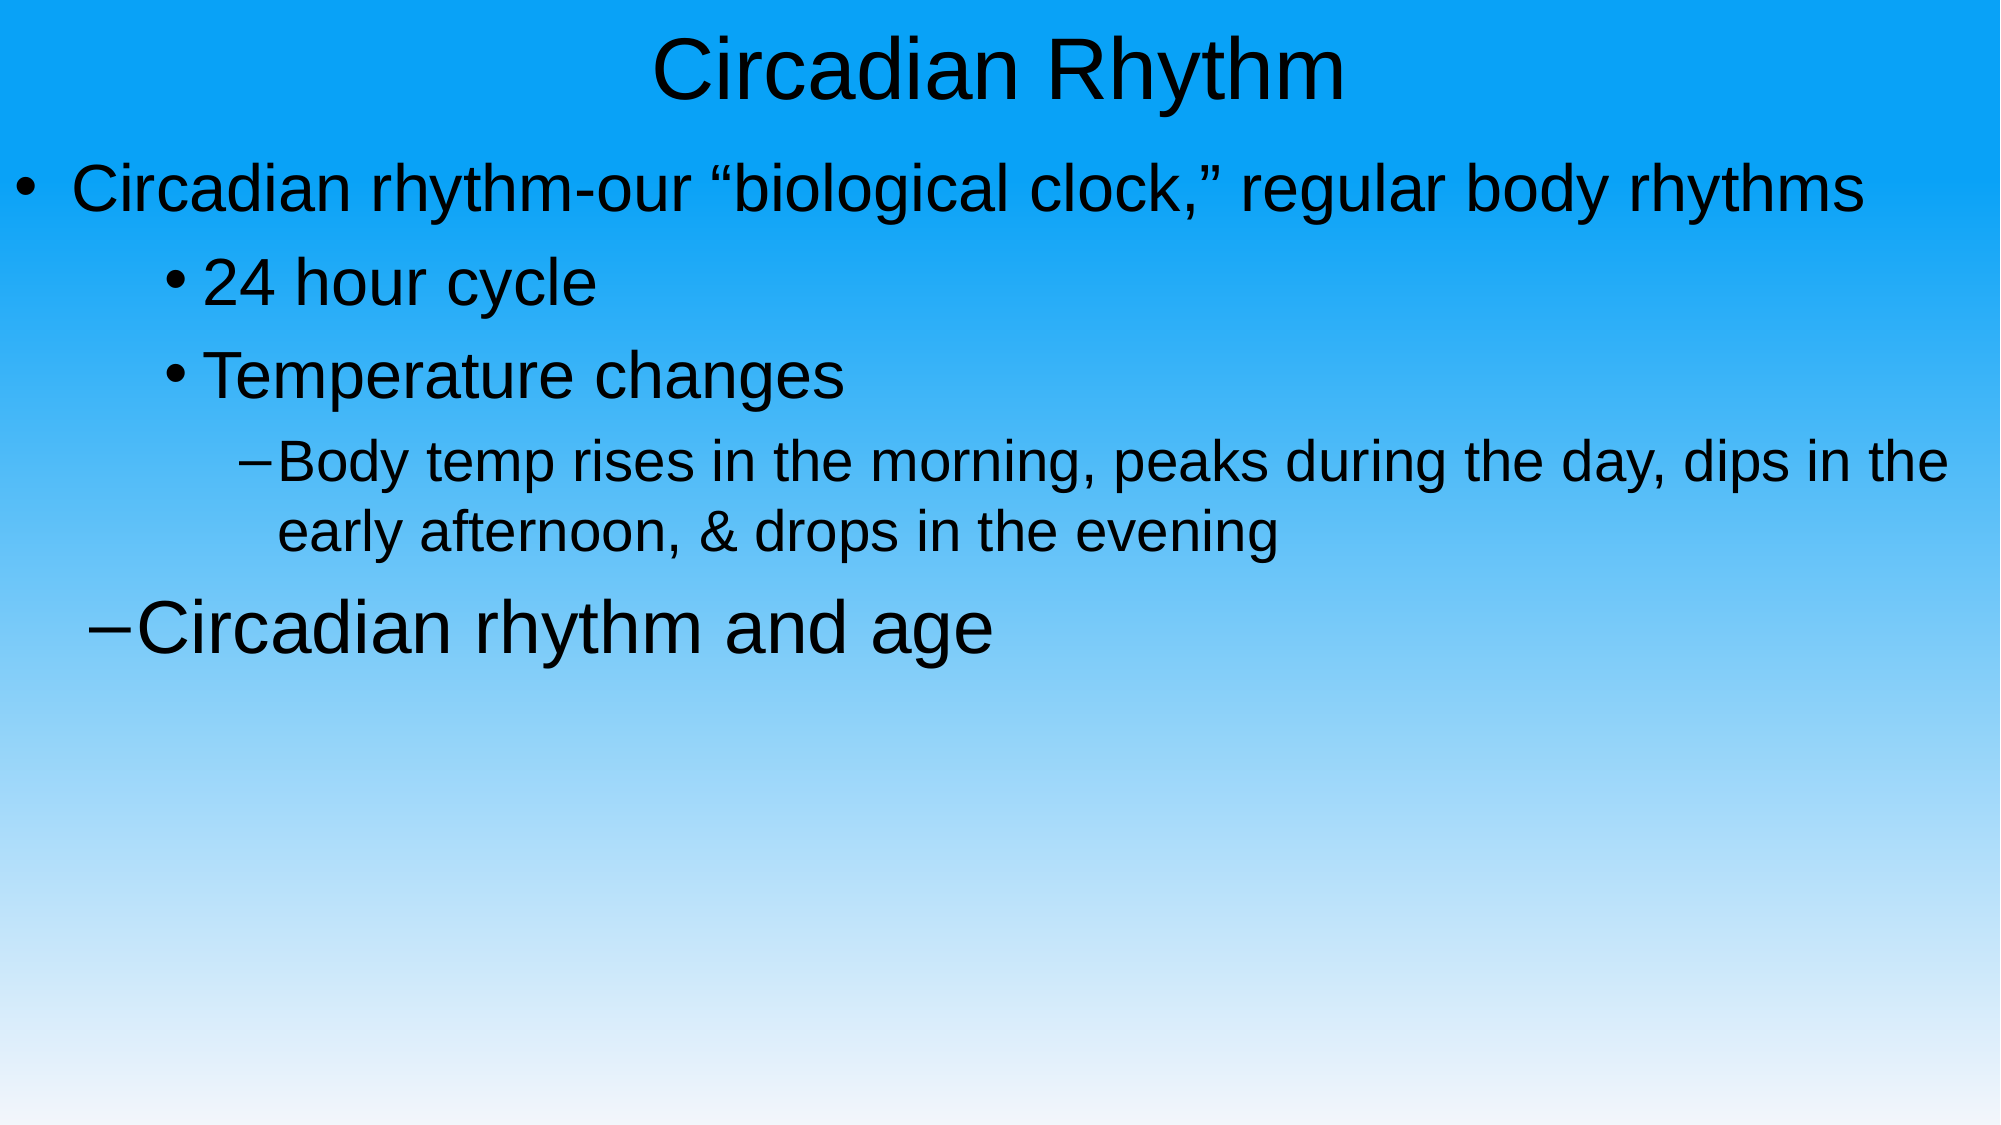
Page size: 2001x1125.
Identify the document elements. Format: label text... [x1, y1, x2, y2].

text_box Circadian rhythm-our “biological clock,” regular body rhythms 24 hour cycle Temperature changes Body temp rises in the morning, peaks during the day, dips in the early afternoon, & drops in the evening Circadian rhythm and age [0, 137, 2000, 881]
title Circadian Rhythm [249, 0, 1750, 137]
